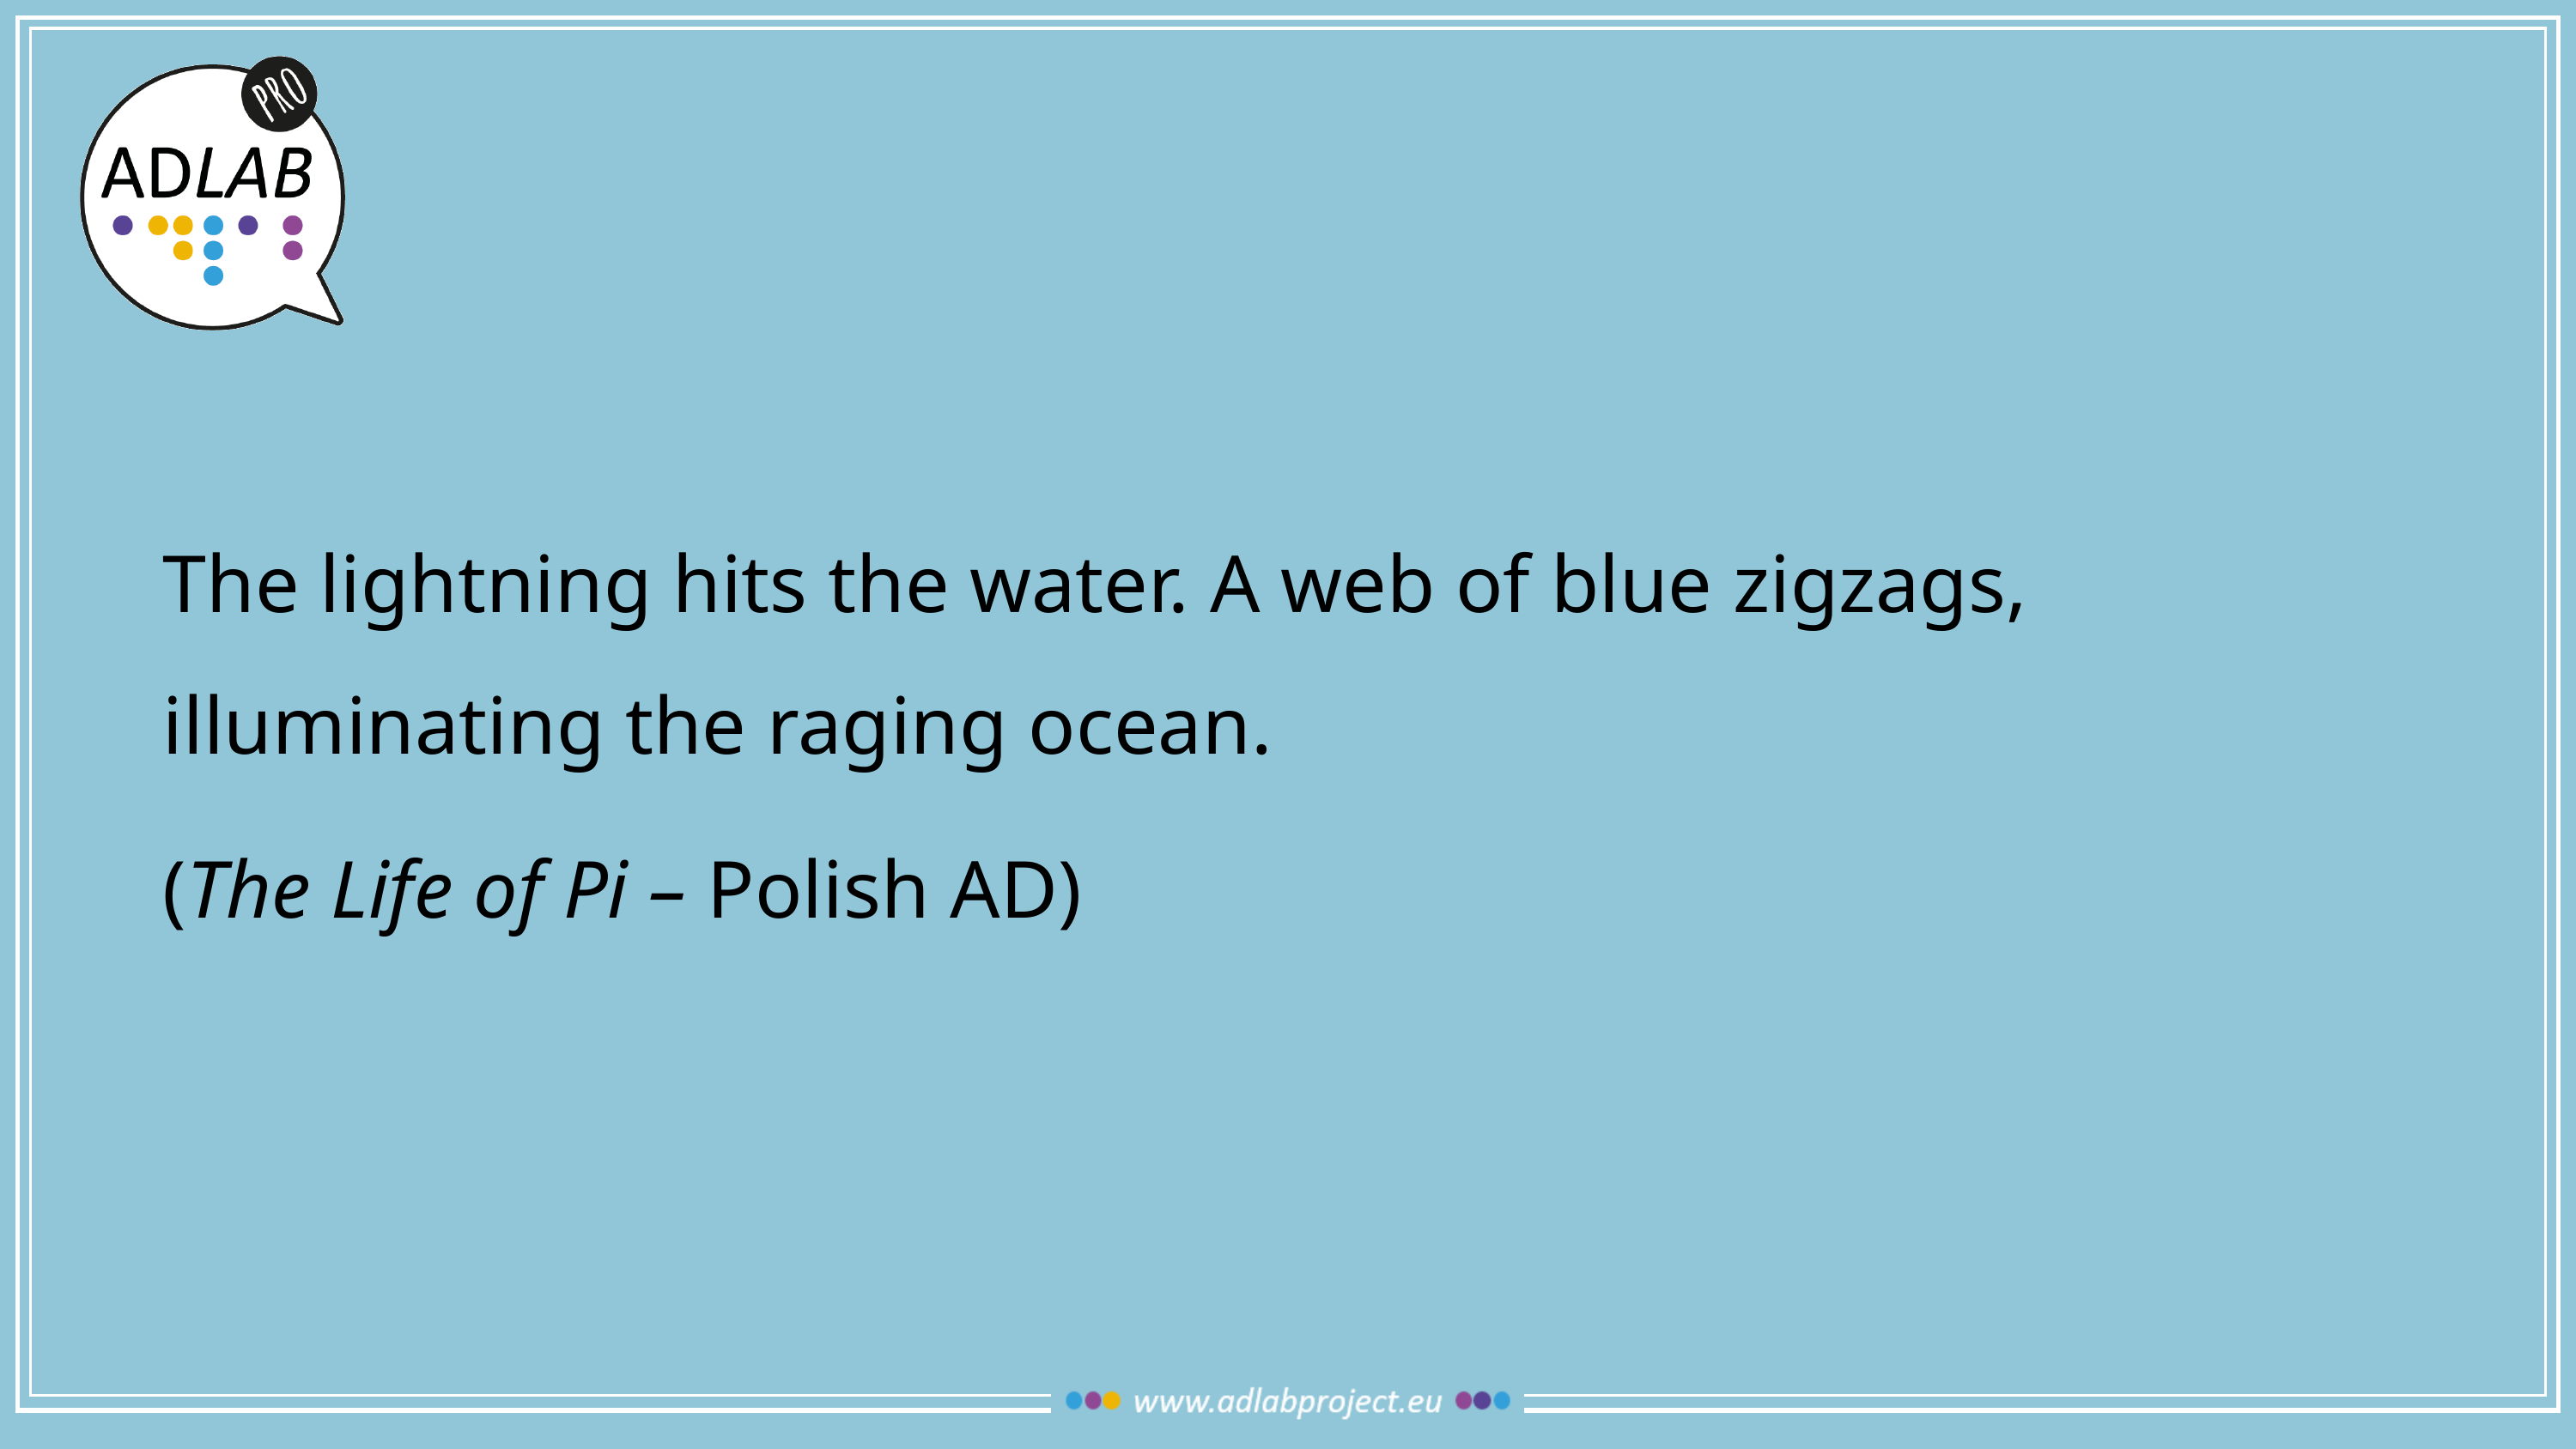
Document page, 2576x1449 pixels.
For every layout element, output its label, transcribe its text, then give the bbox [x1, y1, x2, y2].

list The lightning hits the water. A web of blue zigzags, illuminating the raging ocean. (The Life of Pi – Polish AD) [150, 480, 2499, 1087]
picture [72, 49, 353, 330]
picture [1051, 1378, 1524, 1429]
